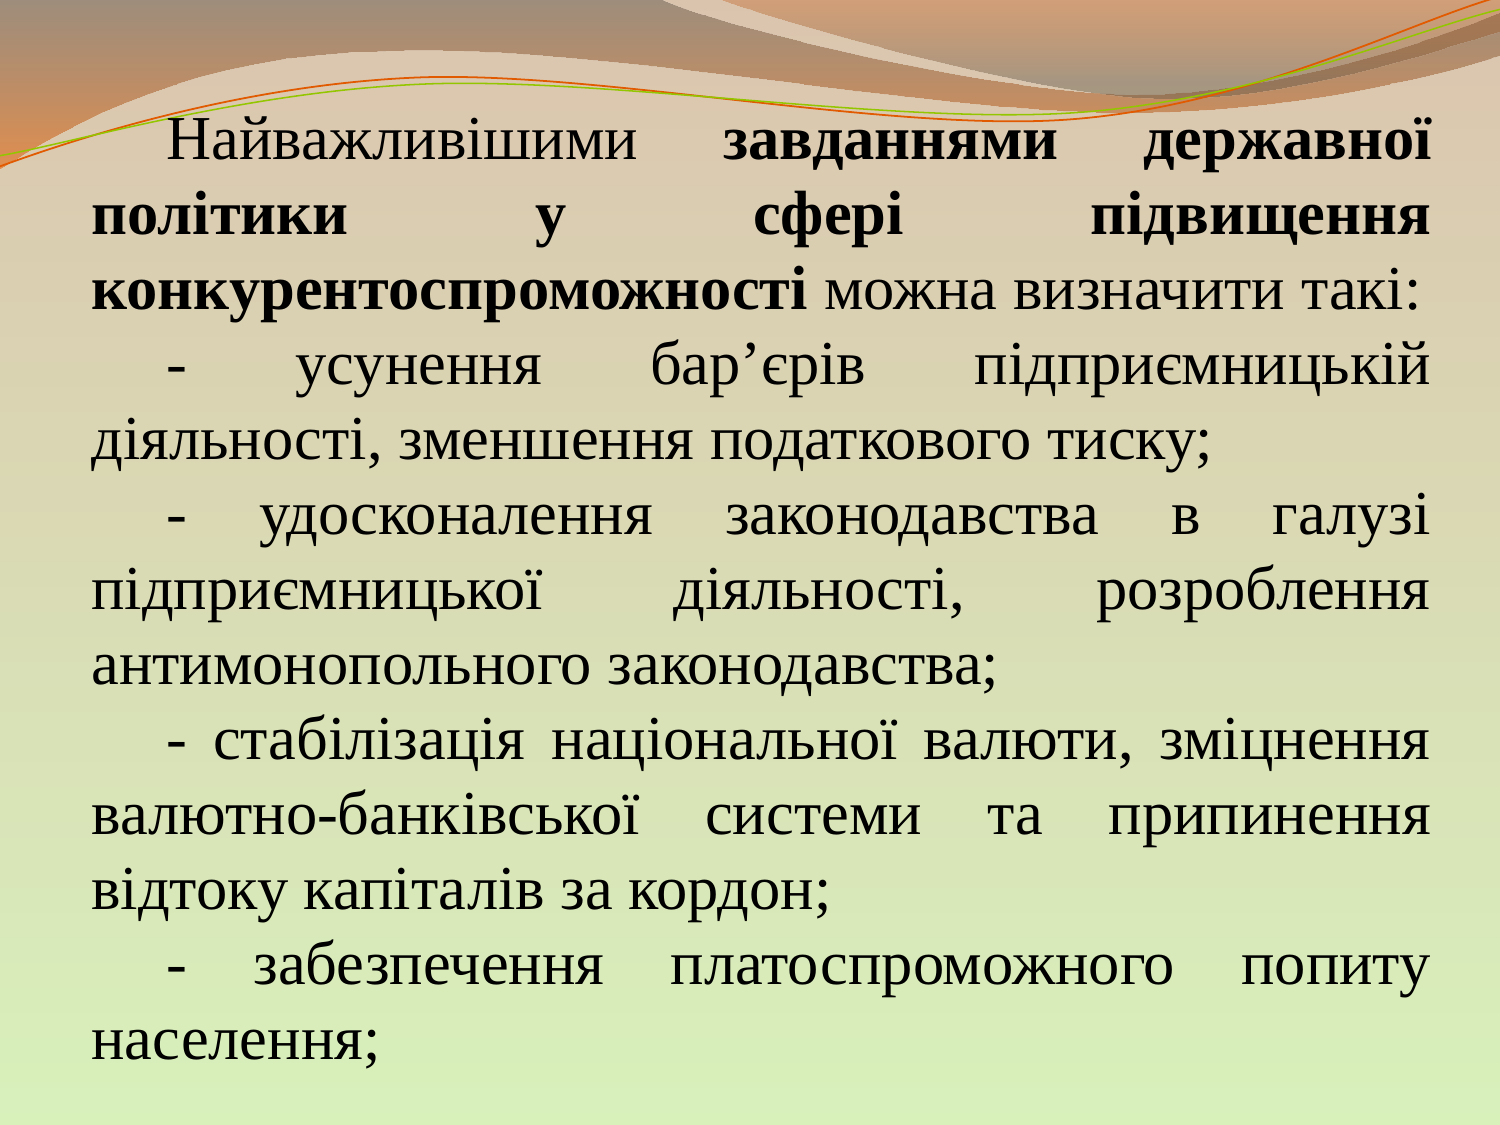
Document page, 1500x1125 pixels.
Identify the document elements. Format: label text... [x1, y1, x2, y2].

text_box Найважливішими завданнями державної політики у сфері підвищення конкурентоспроможності можна визначити такі: - усунення бар’єрів підприємницькій діяльності, зменшення податкового тиску; - удосконалення законодавства в галузі підприємницької діяльності, розроблення антимонопольного законодавства; - стабілізація національної валюти, зміцнення валютно-банківської системи та припинення відтоку капіталів за кордон; - забезпечення платоспроможного попиту населення; [76, 90, 1447, 1079]
